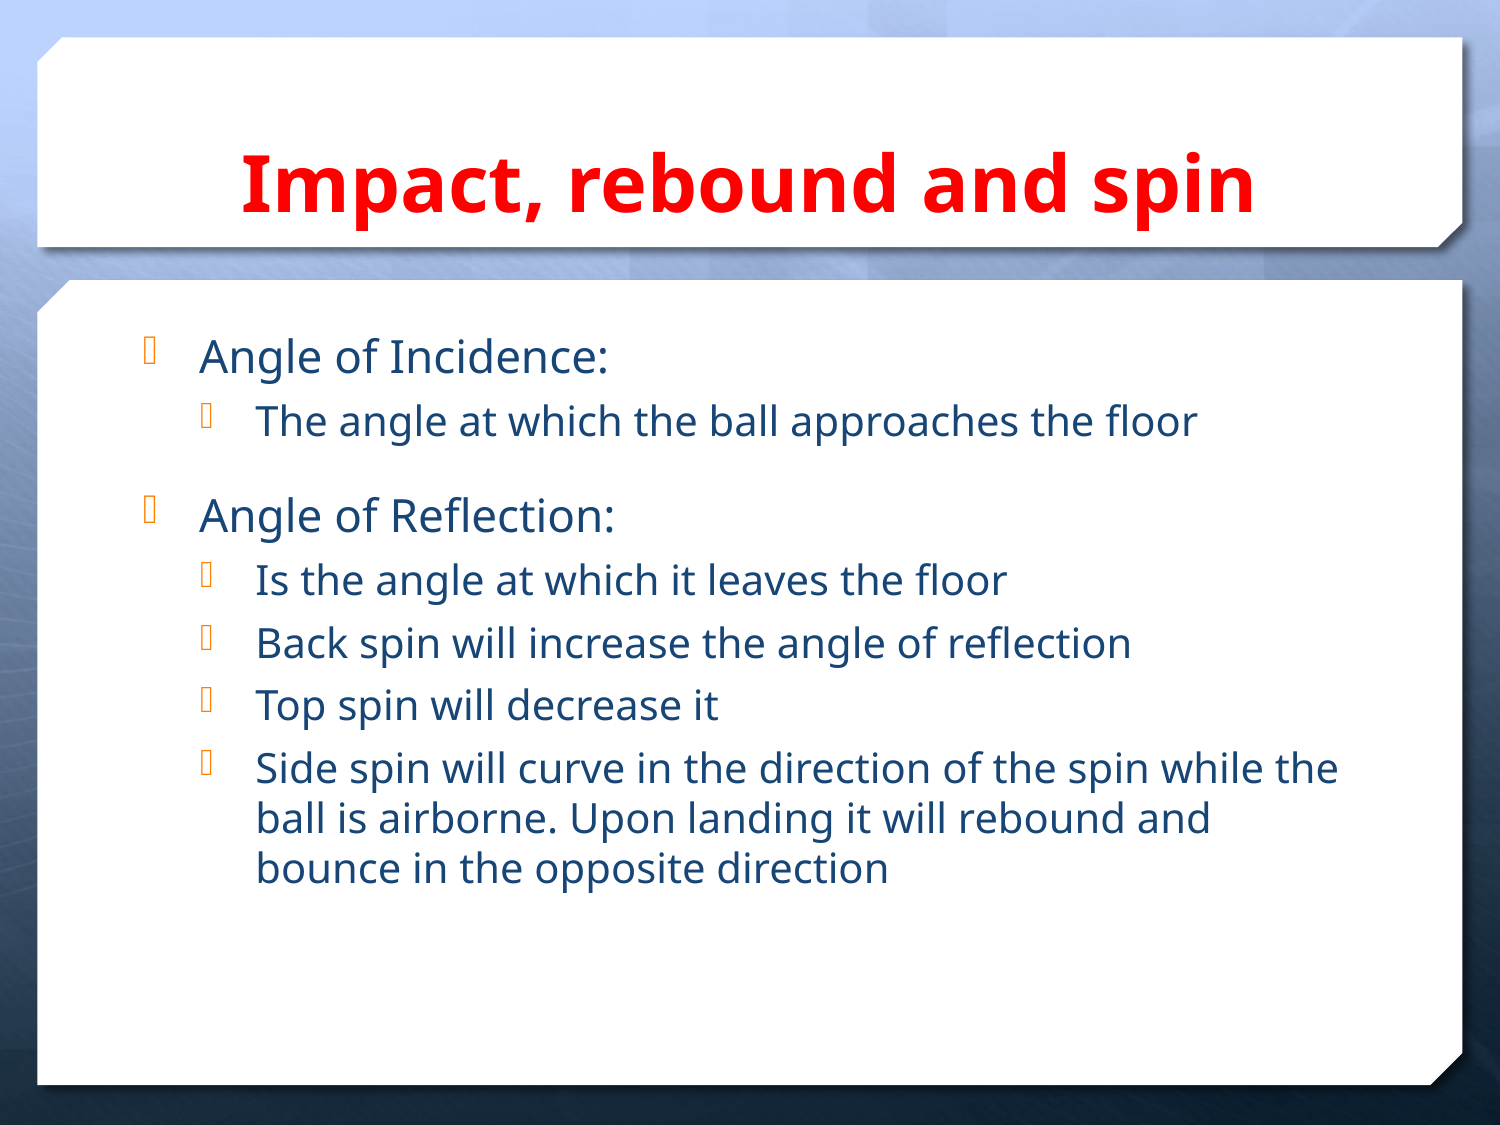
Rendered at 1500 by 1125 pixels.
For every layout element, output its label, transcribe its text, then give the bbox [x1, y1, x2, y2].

title Impact, rebound and spin [127, 48, 1372, 236]
list Angle of Incidence: The angle at which the ball approaches the floor Angle of Reflection: Is the angle at which it leaves the floor Back spin will increase the angle of reflection Top spin will decrease it Side spin will curve in the direction of the spin while the ball is airborne. Upon landing it will rebound and bounce in the opposite direction [127, 319, 1372, 978]
